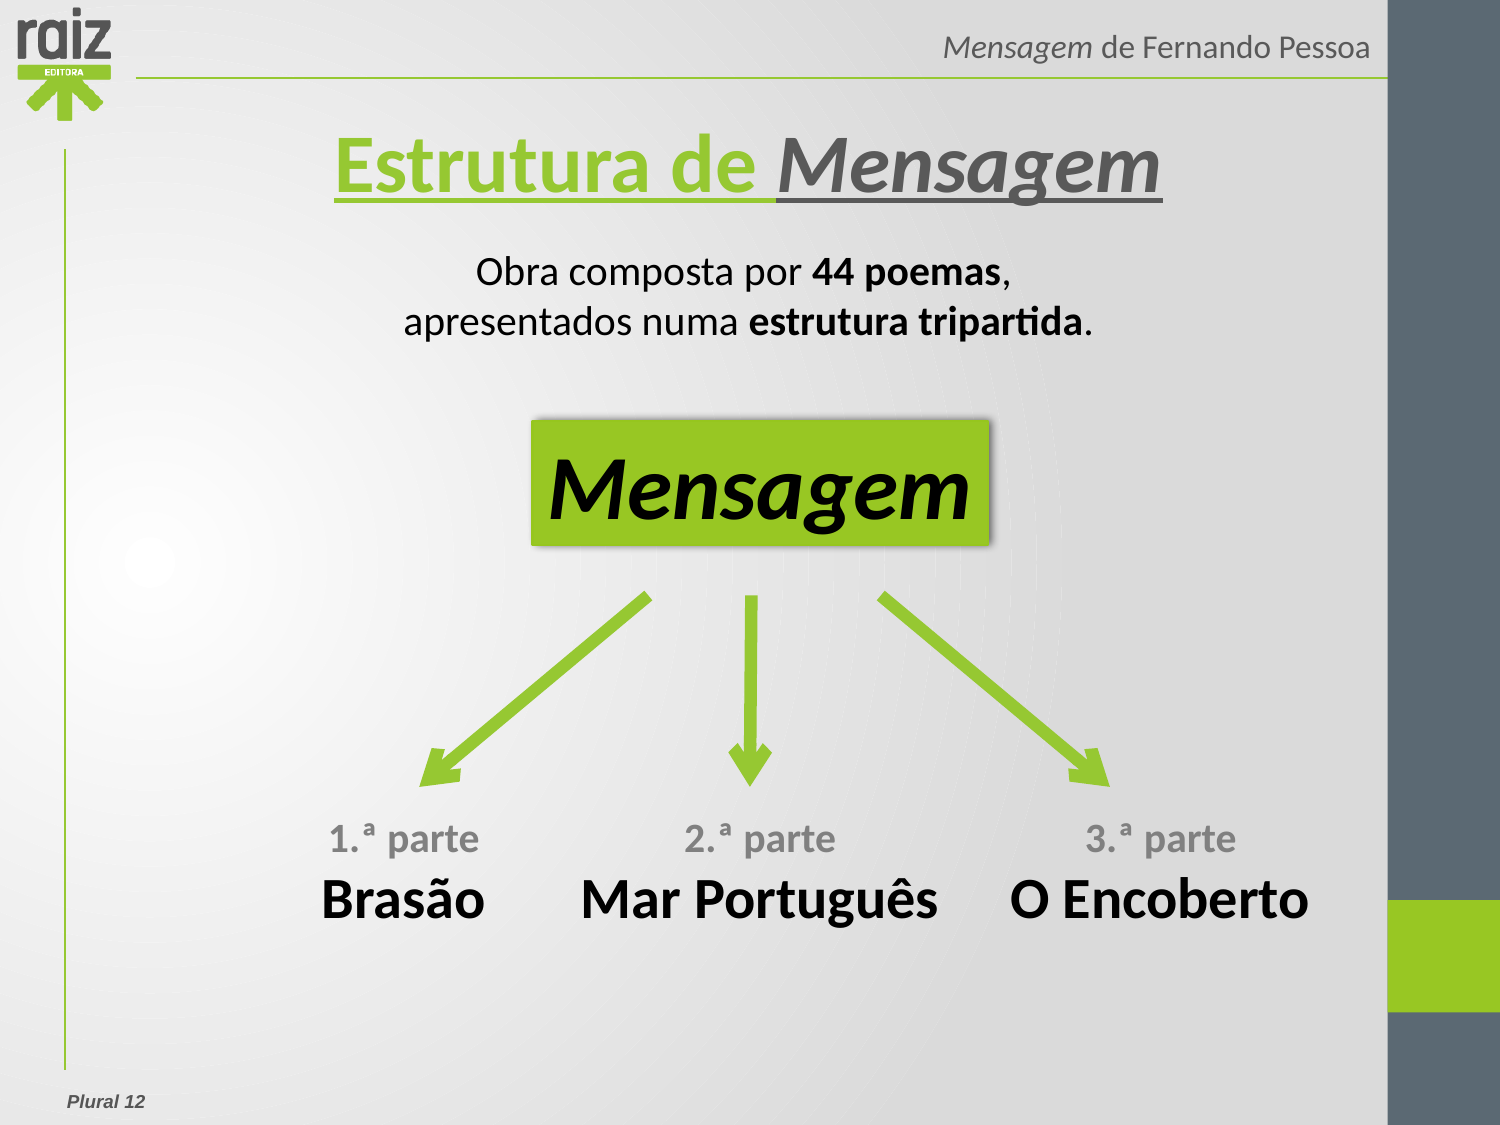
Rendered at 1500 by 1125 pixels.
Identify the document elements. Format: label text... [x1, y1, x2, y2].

text_box 1.ª parte Brasão [273, 803, 534, 938]
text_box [880, 594, 1111, 788]
text_box Mensagem [531, 420, 989, 546]
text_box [418, 594, 649, 788]
picture [17, 7, 111, 121]
text_box Estrutura de Mensagem Obra composta por 44 poemas, apresentados numa estrutura tripartida. [93, 101, 1404, 372]
text_box 2.ª parte Mar Português [566, 803, 955, 938]
text_box 3.ª parte O Encoberto [995, 803, 1327, 938]
